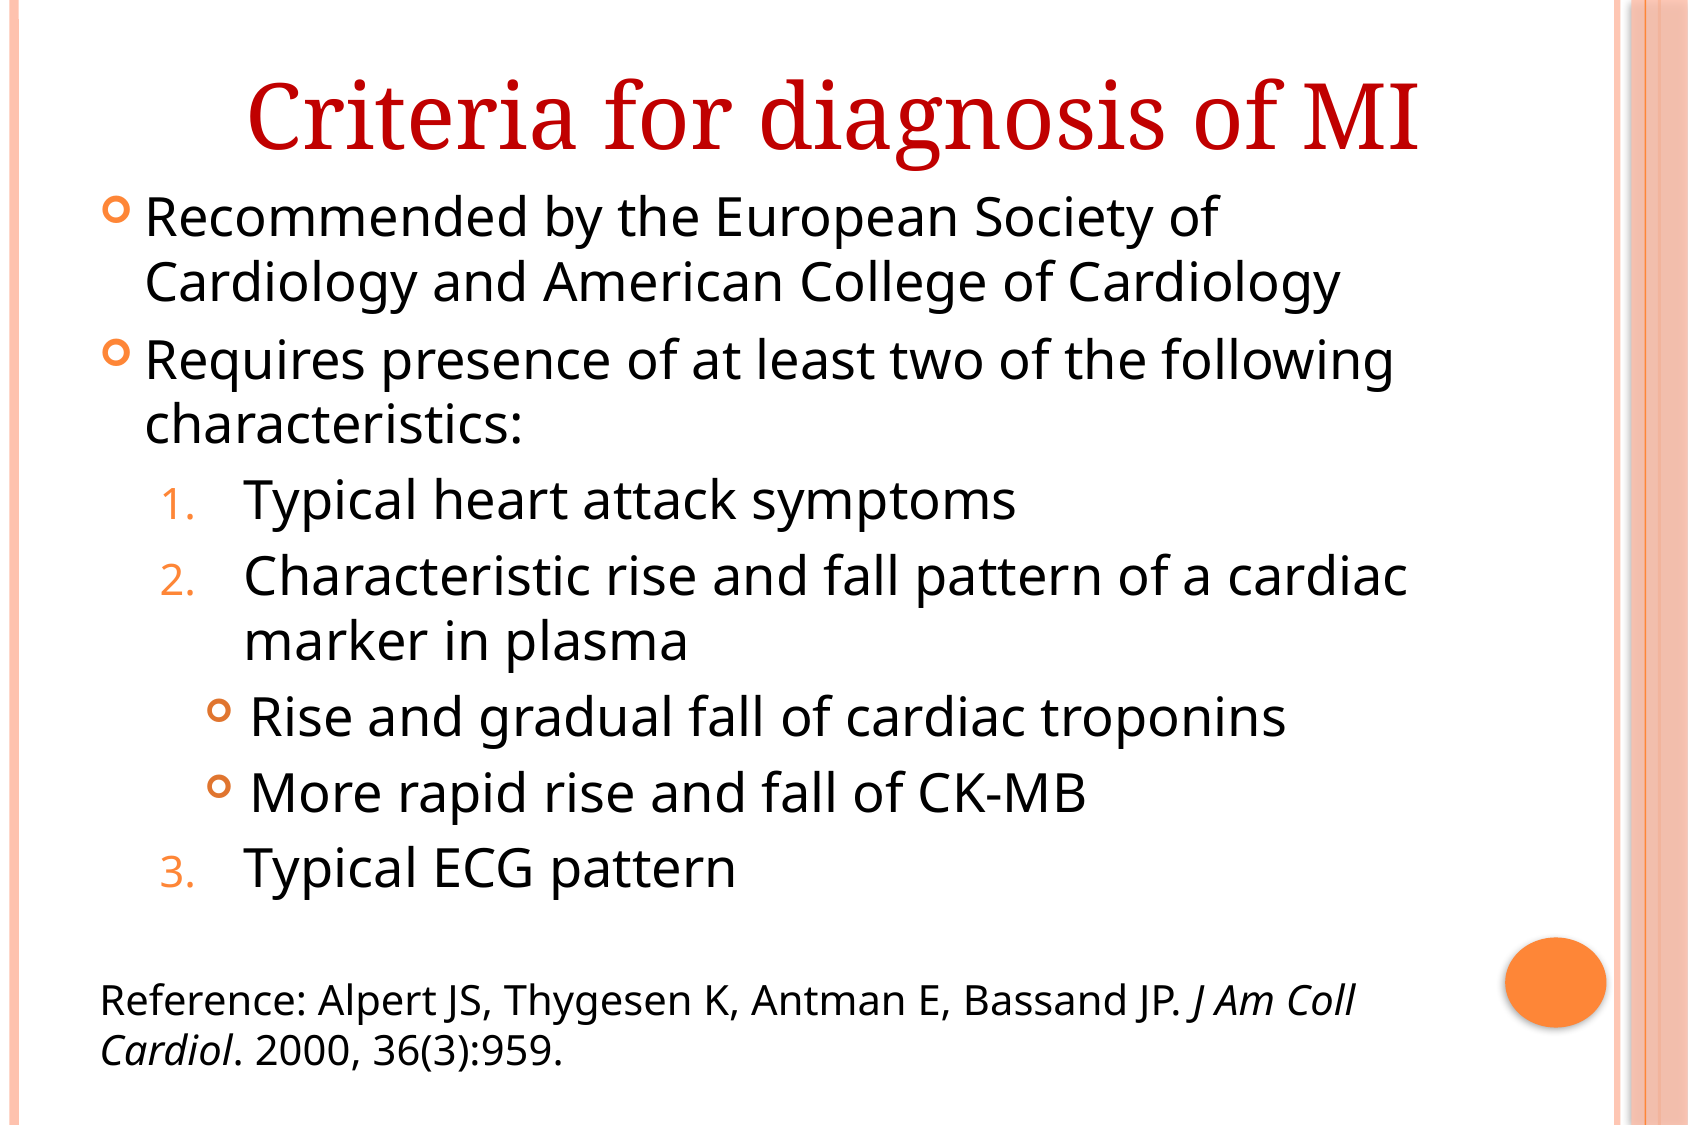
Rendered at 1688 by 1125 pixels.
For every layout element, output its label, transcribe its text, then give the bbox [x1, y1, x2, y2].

list Recommended by the European Society of Cardiology and American College of Cardiology Requires presence of at least two of the following characteristics: Typical heart attack symptoms Characteristic rise and fall pattern of a cardiac marker in plasma Rise and gradual fall of cardiac troponins More rapid rise and fall of CK-MB Typical ECG pattern Reference: Alpert JS, Thygesen K, Antman E, Bassand JP. J Am Coll Cardiol. 2000, 36(3):959. [84, 174, 1463, 1100]
text_box Criteria for diagnosis of MI [143, 50, 1525, 175]
